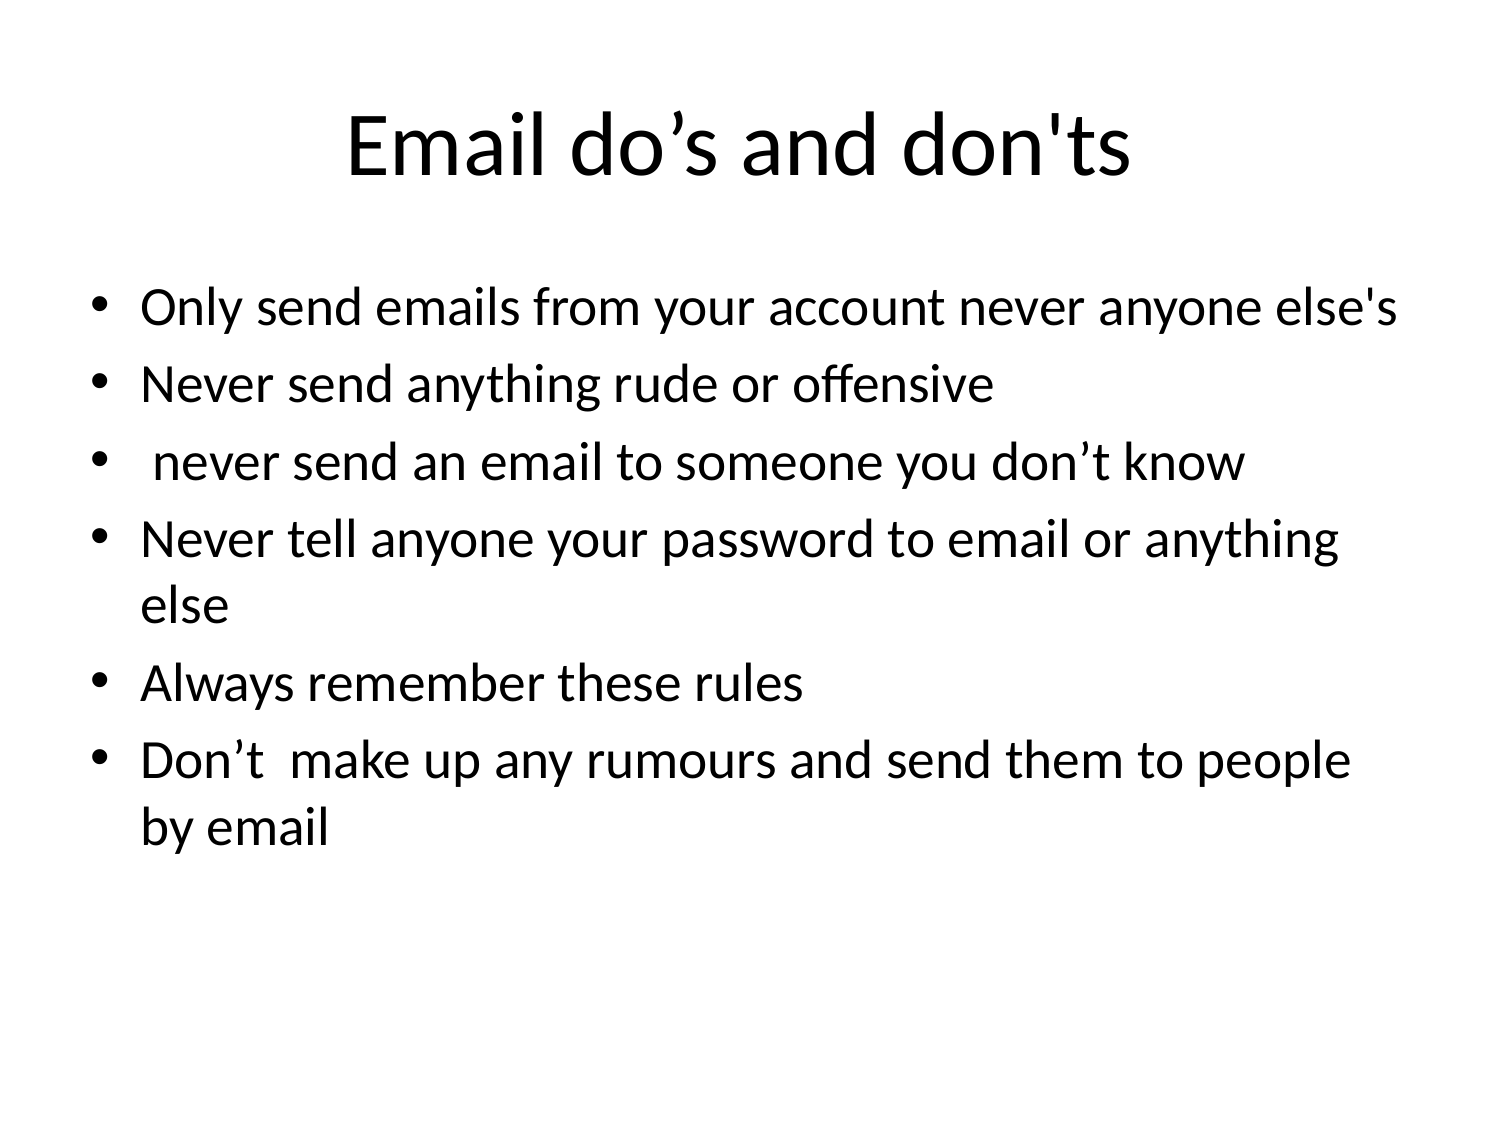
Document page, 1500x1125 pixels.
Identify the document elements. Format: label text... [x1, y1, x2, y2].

title Email do’s and don'ts [75, 45, 1425, 233]
list Only send emails from your account never anyone else's Never send anything rude or offensive never send an email to someone you don’t know Never tell anyone your password to email or anything else Always remember these rules Don’t make up any rumours and send them to people by email [75, 262, 1425, 1005]
